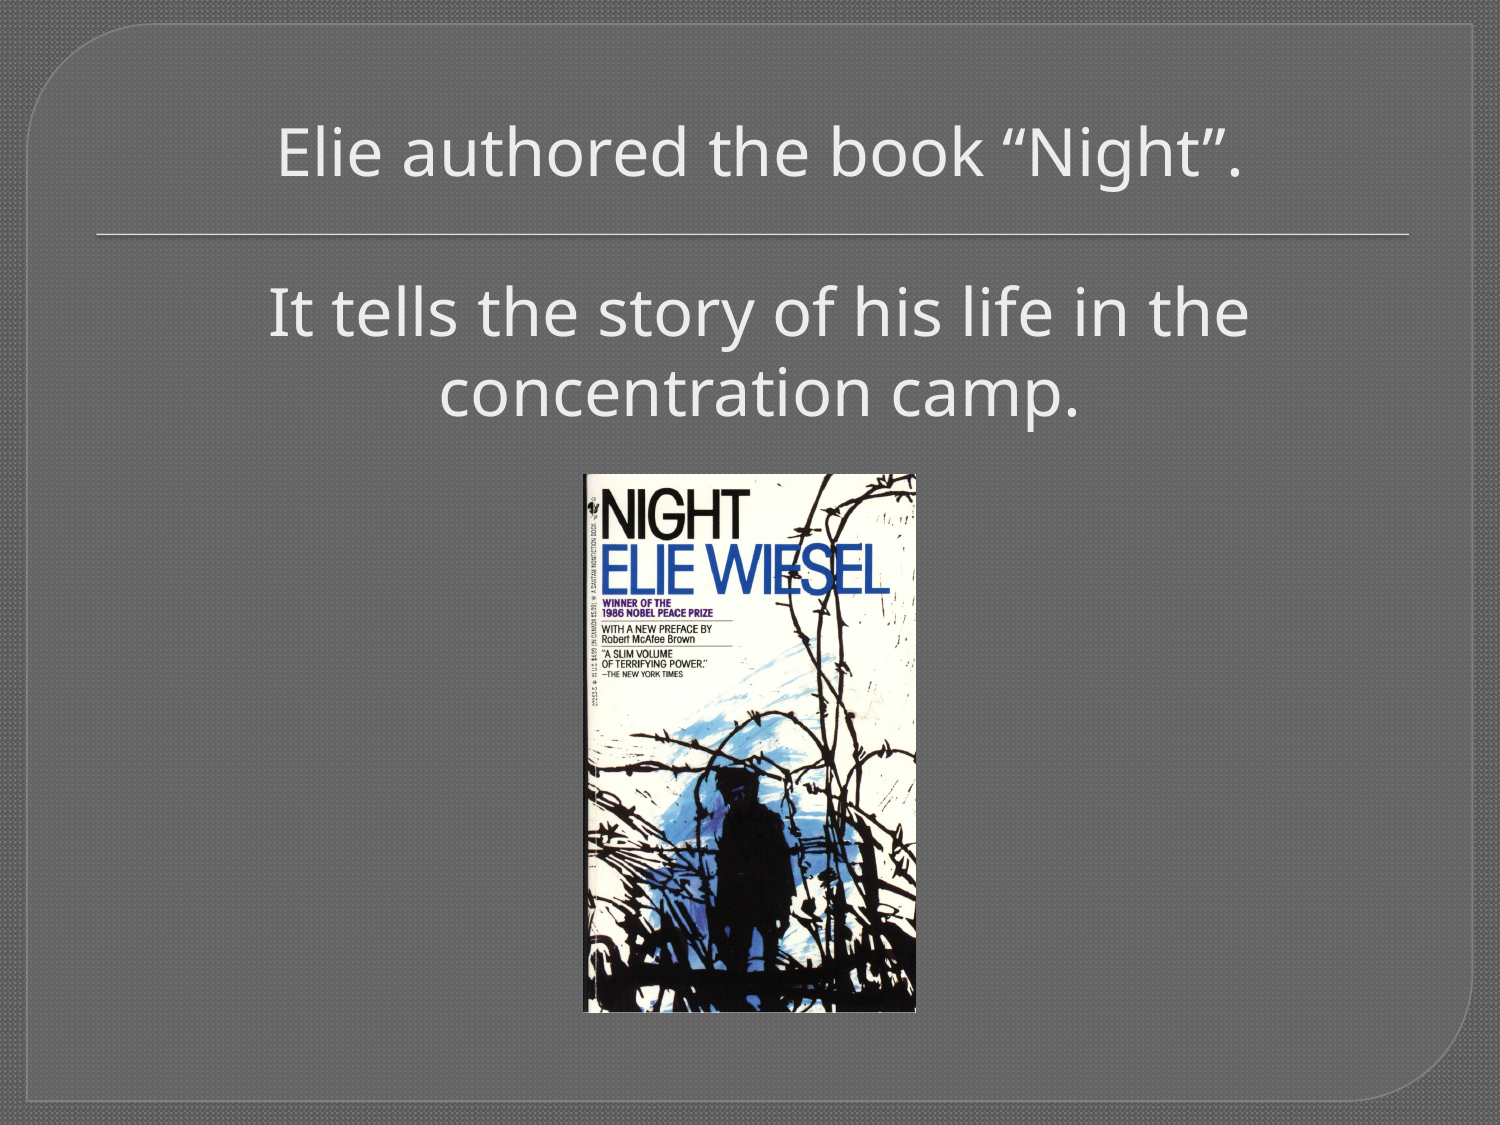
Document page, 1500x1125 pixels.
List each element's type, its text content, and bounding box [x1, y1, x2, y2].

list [583, 474, 917, 1013]
title Elie authored the book “Night”. It tells the story of his life in the concentration camp. [75, 224, 1438, 438]
